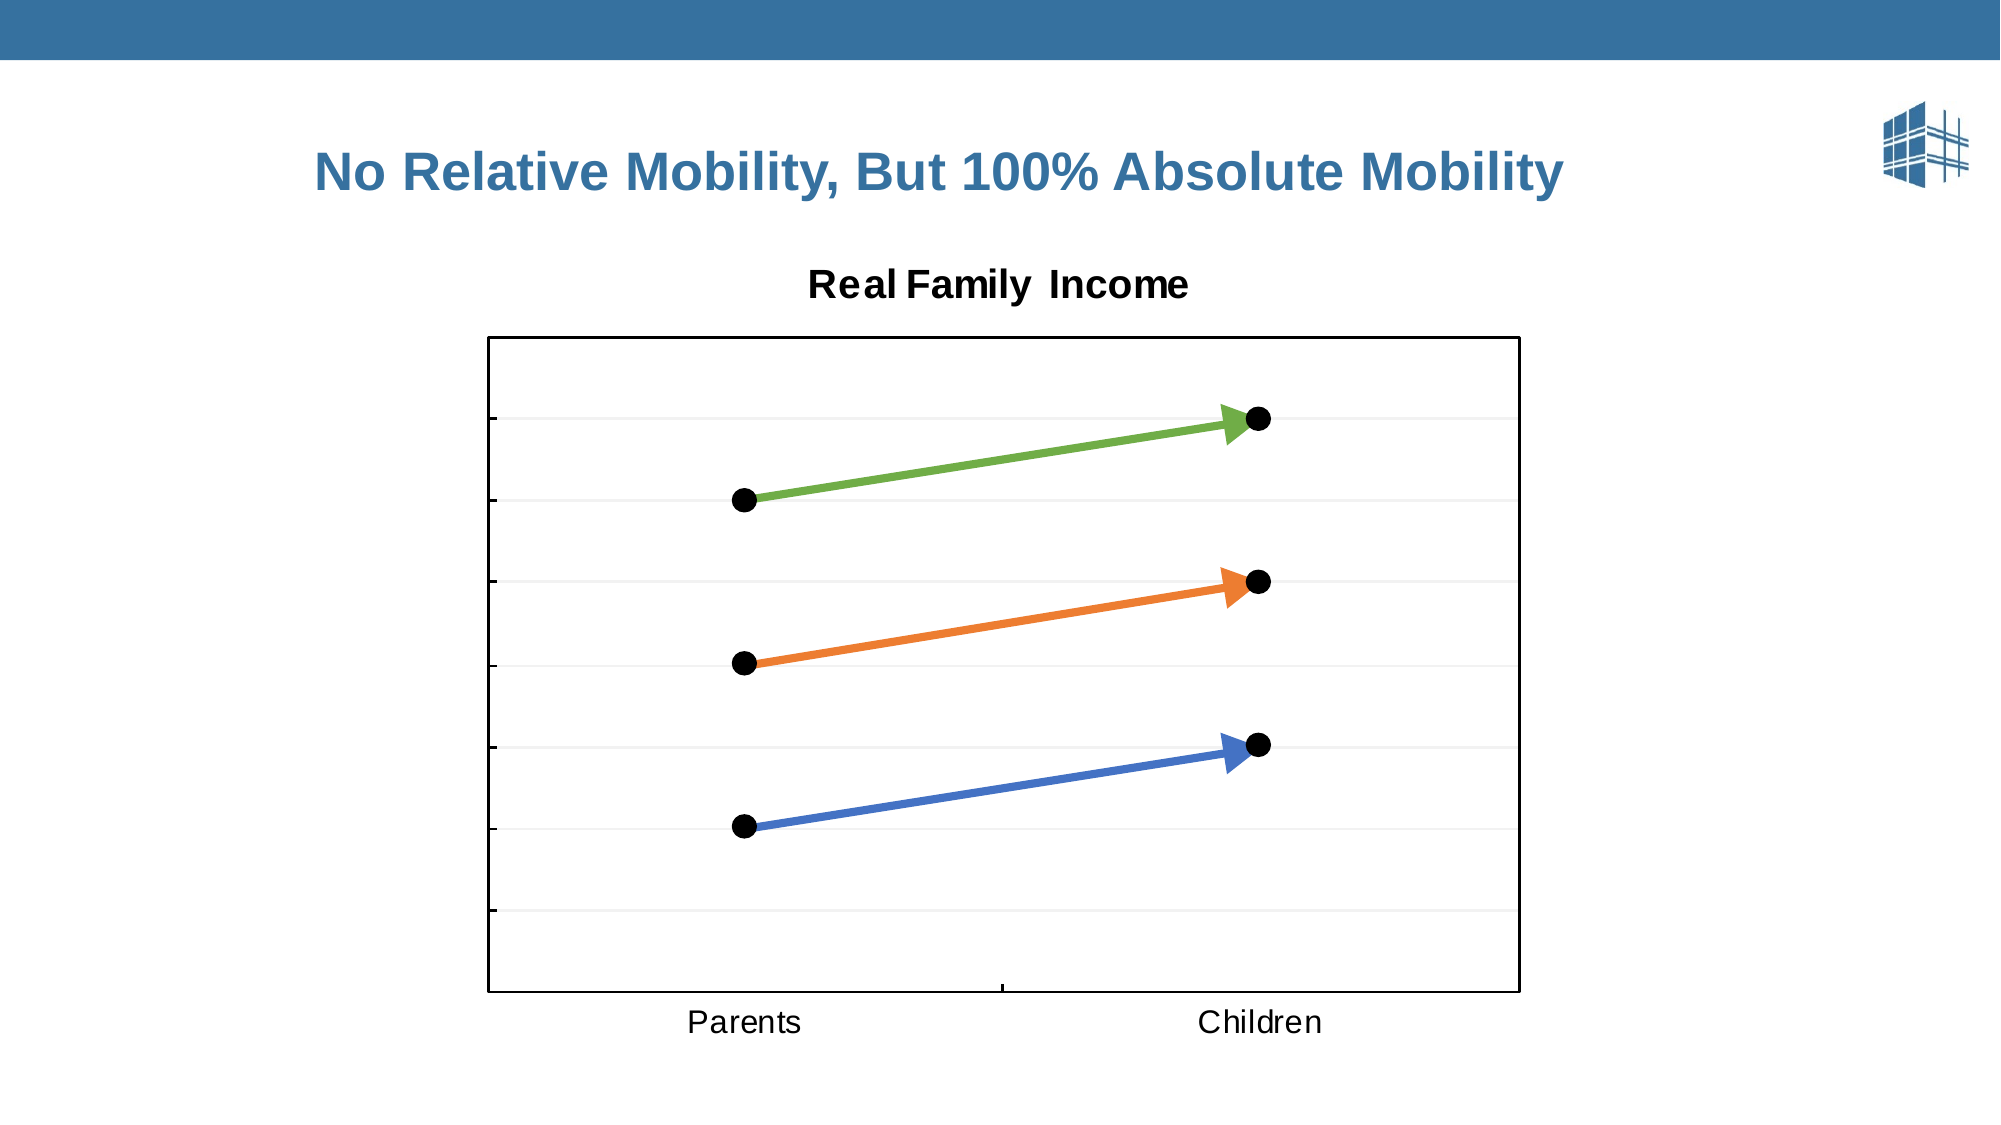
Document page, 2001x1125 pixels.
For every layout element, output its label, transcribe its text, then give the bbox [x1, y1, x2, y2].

picture [461, 262, 1539, 1043]
title No Relative Mobility, But 100% Absolute Mobility [265, 75, 1616, 263]
picture [1883, 101, 1969, 188]
